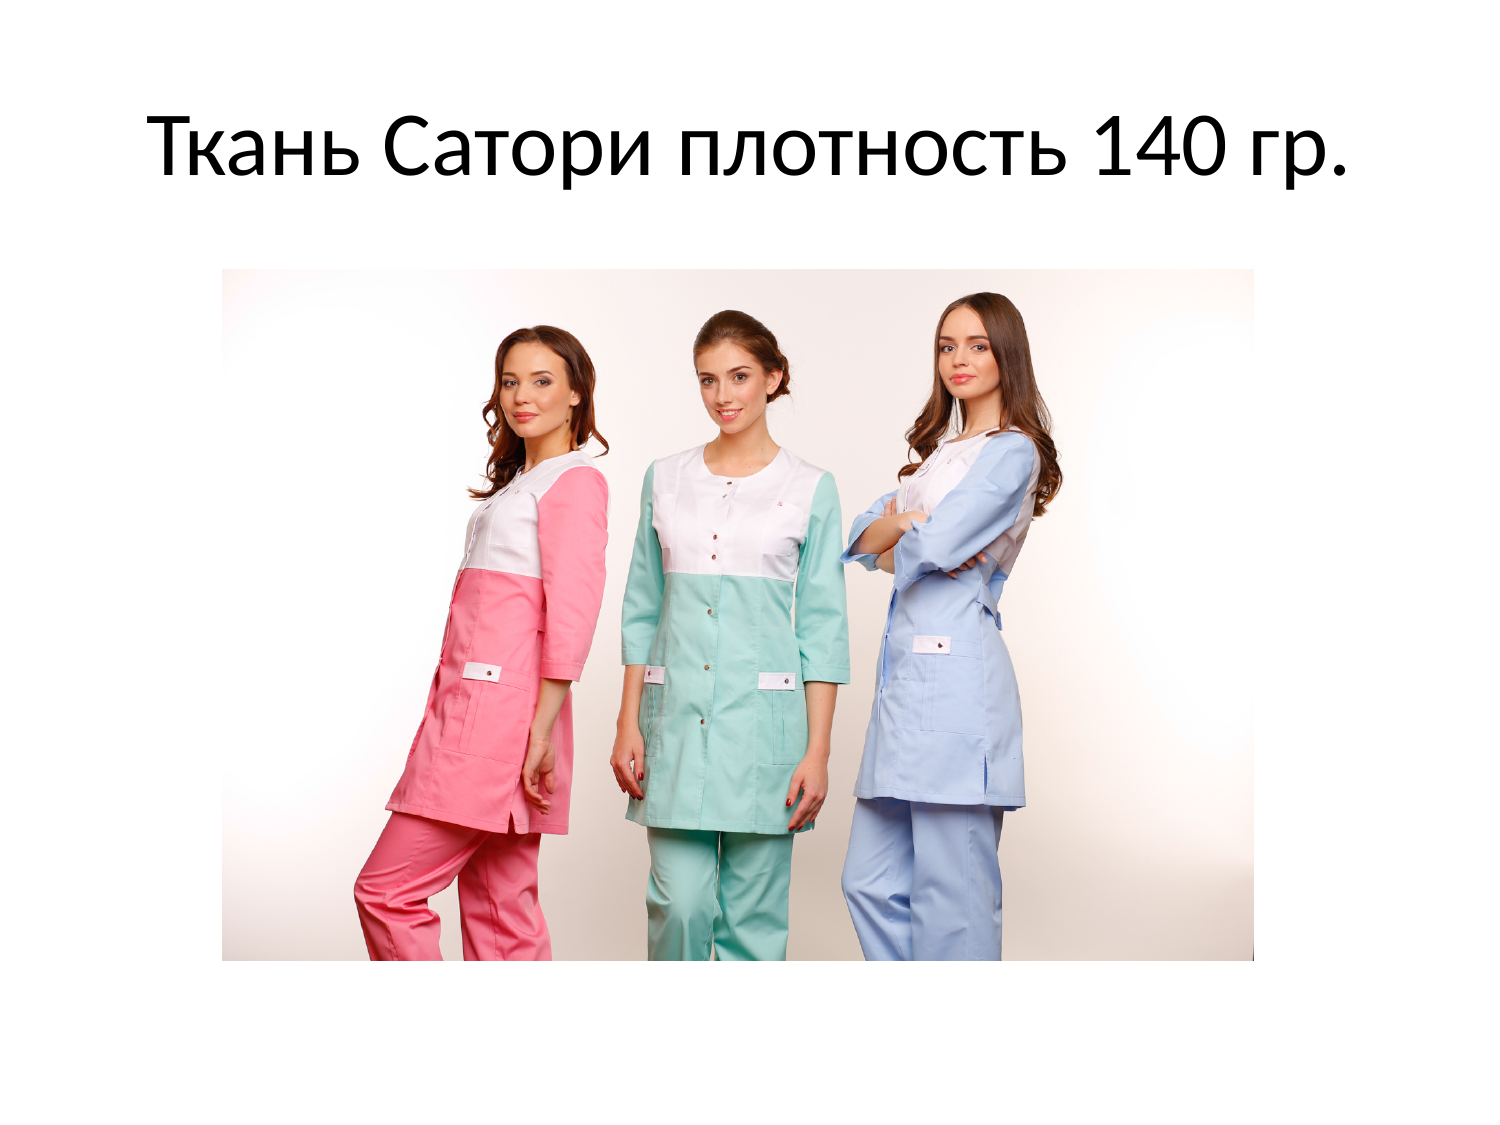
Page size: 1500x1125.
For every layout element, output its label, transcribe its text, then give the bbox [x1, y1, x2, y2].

title Ткань Сатори плотность 140 гр. [75, 45, 1425, 233]
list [222, 269, 1255, 962]
